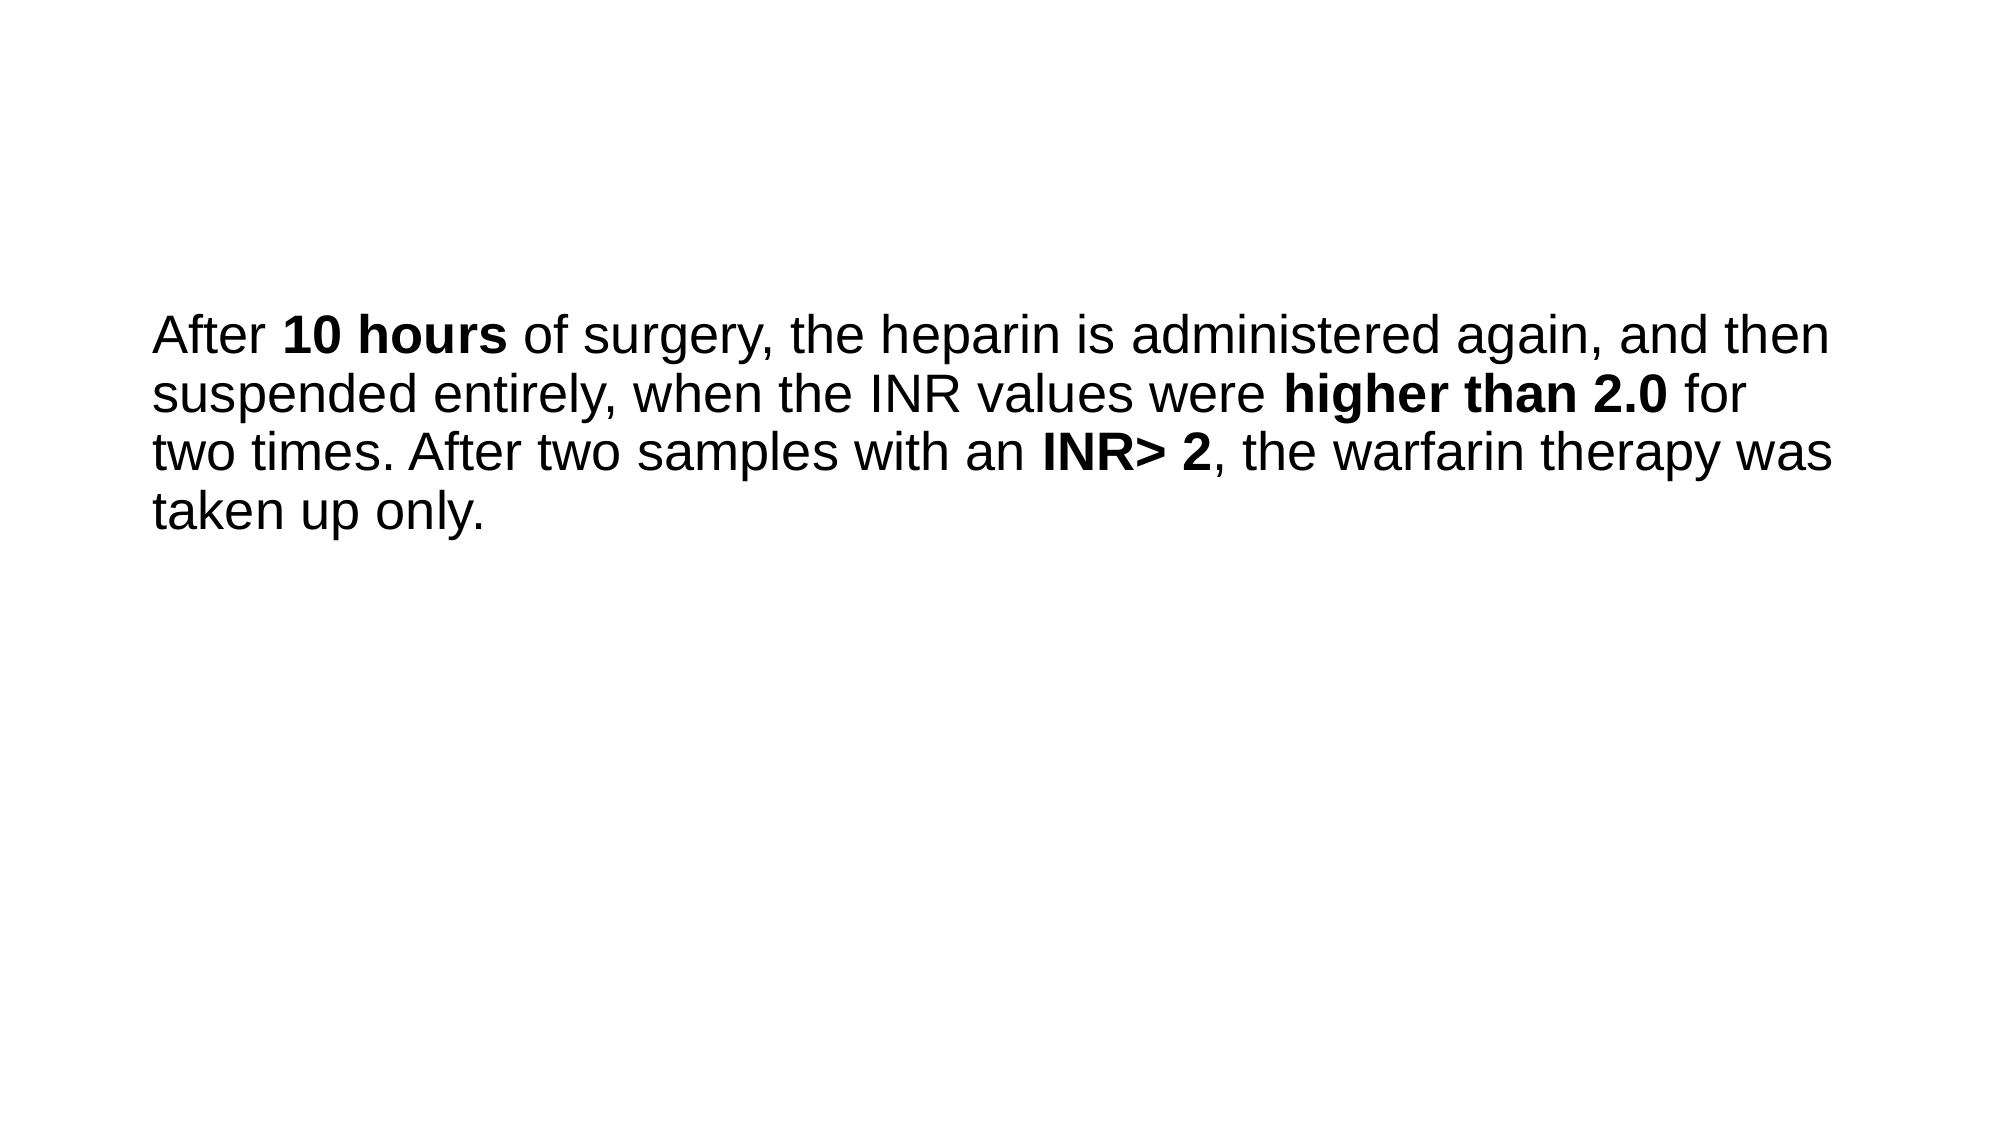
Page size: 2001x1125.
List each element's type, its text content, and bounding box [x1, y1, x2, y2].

list After 10 hours of surgery, the heparin is administered again, and then suspended entirely, when the INR values were higher than 2.0 for two times. After two samples with an INR> 2, the warfarin therapy was taken up only. [137, 299, 1863, 1014]
